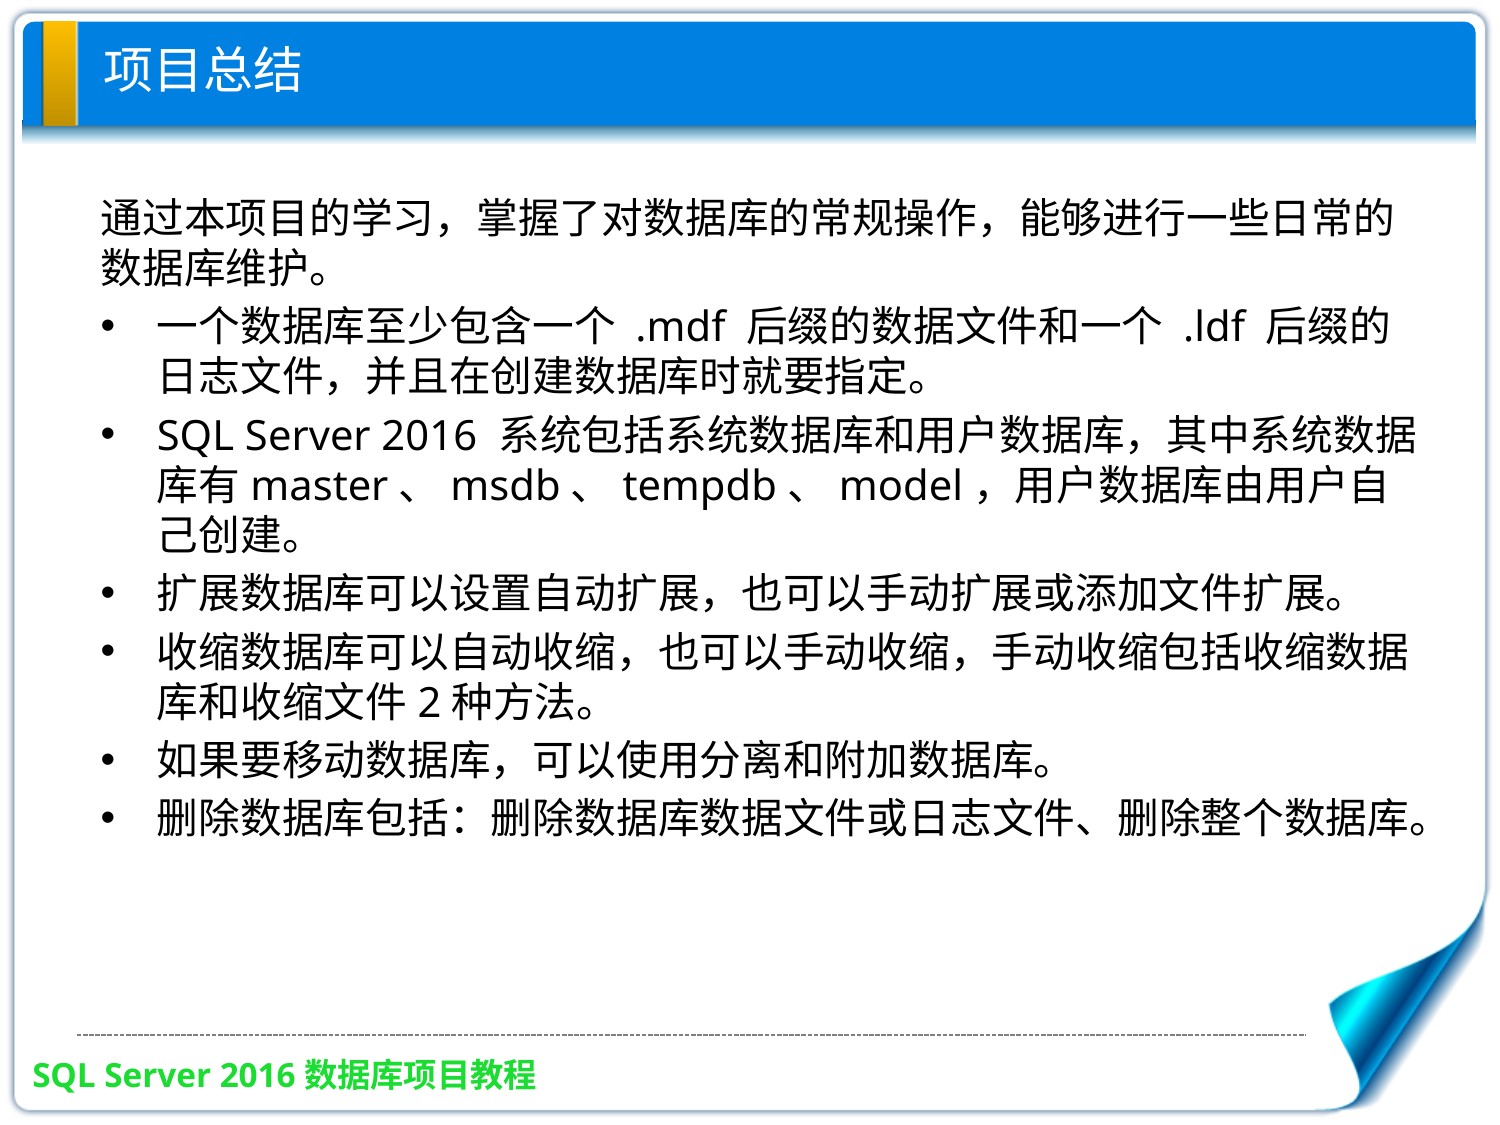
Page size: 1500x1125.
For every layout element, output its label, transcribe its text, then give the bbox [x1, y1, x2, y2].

picture [0, 0, 1500, 1125]
list 通过本项目的学习，掌握了对数据库的常规操作，能够进行一些日常的数据库维护。 一个数据库至少包含一个 .mdf 后缀的数据文件和一个 .ldf 后缀的日志文件，并且在创建数据库时就要指定。 SQL Server 2016 系统包括系统数据库和用户数据库，其中系统数据库有master、msdb、tempdb、model，用户数据库由用户自己创建。 扩展数据库可以设置自动扩展，也可以手动扩展或添加文件扩展。 收缩数据库可以自动收缩，也可以手动收缩，手动收缩包括收缩数据库和收缩文件2种方法。 如果要移动数据库，可以使用分离和附加数据库。 删除数据库包括：删除数据库数据文件或日志文件、删除整个数据库。 [85, 184, 1436, 922]
title 项目总结 [88, 30, 1301, 124]
